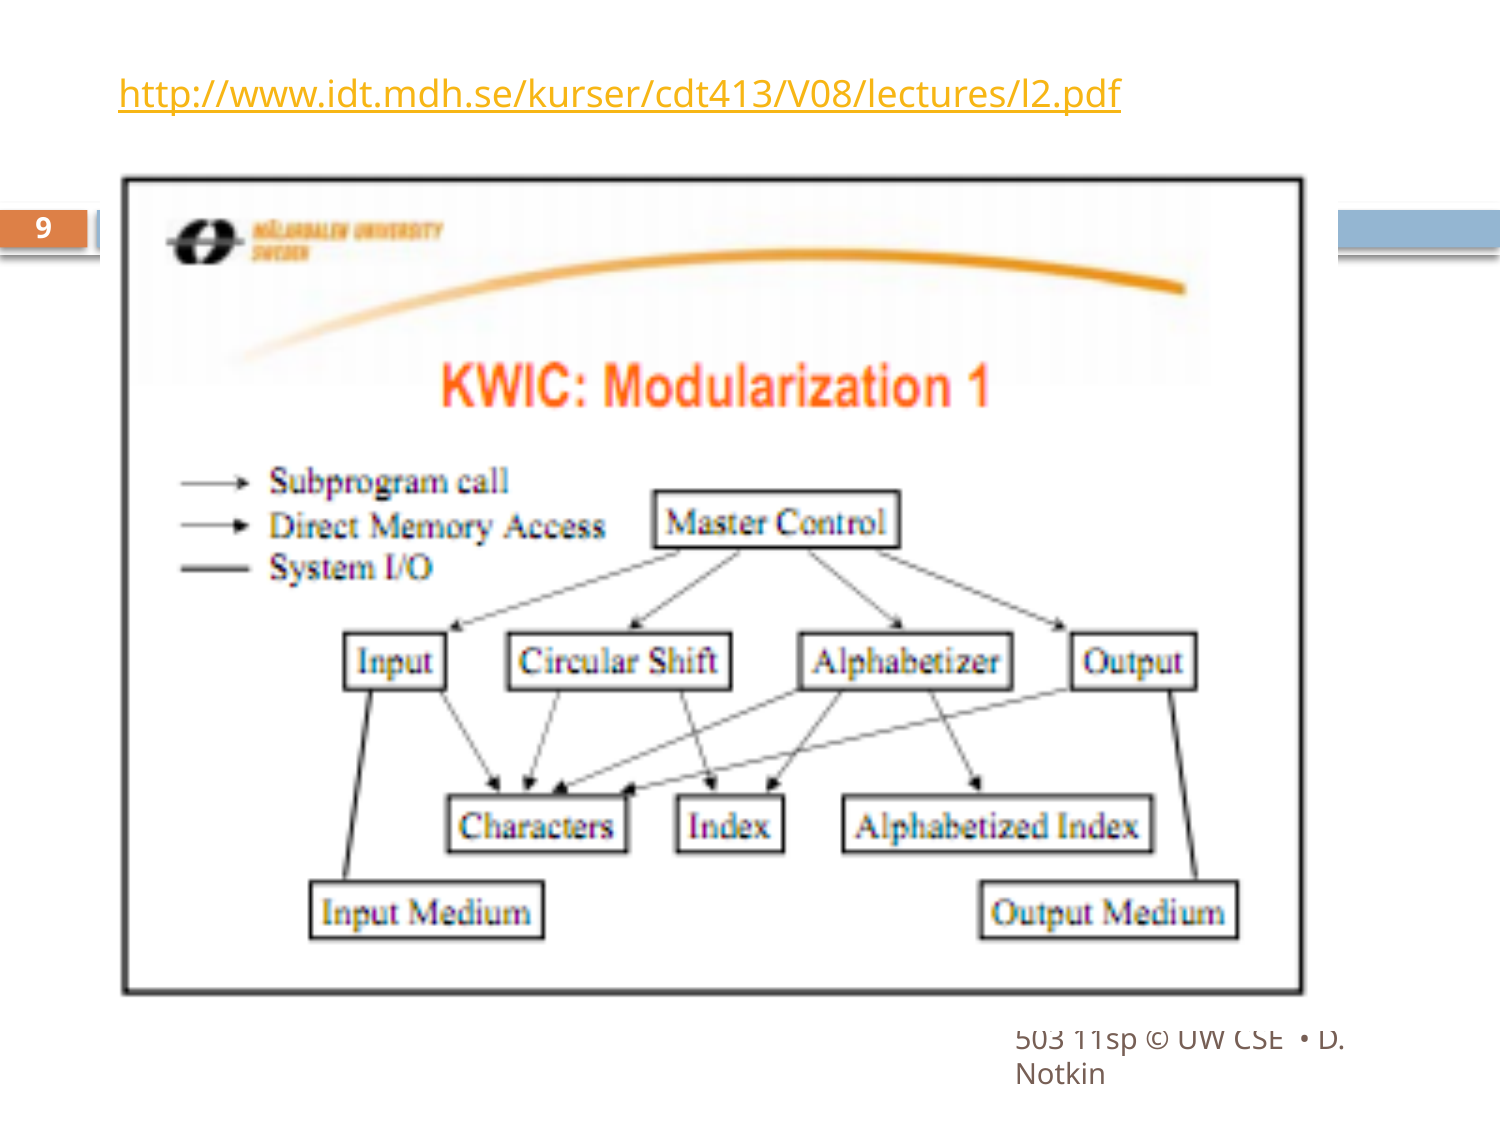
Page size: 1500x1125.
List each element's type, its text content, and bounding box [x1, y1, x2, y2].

picture [100, 138, 1338, 1032]
slide_number 9 [0, 208, 88, 249]
text_box http://www.idt.mdh.se/kurser/cdt413/V08/lectures/l2.pdf [103, 62, 1441, 128]
slide_number 503 11sp © UW CSE • D. Notkin [999, 1025, 1438, 1085]
